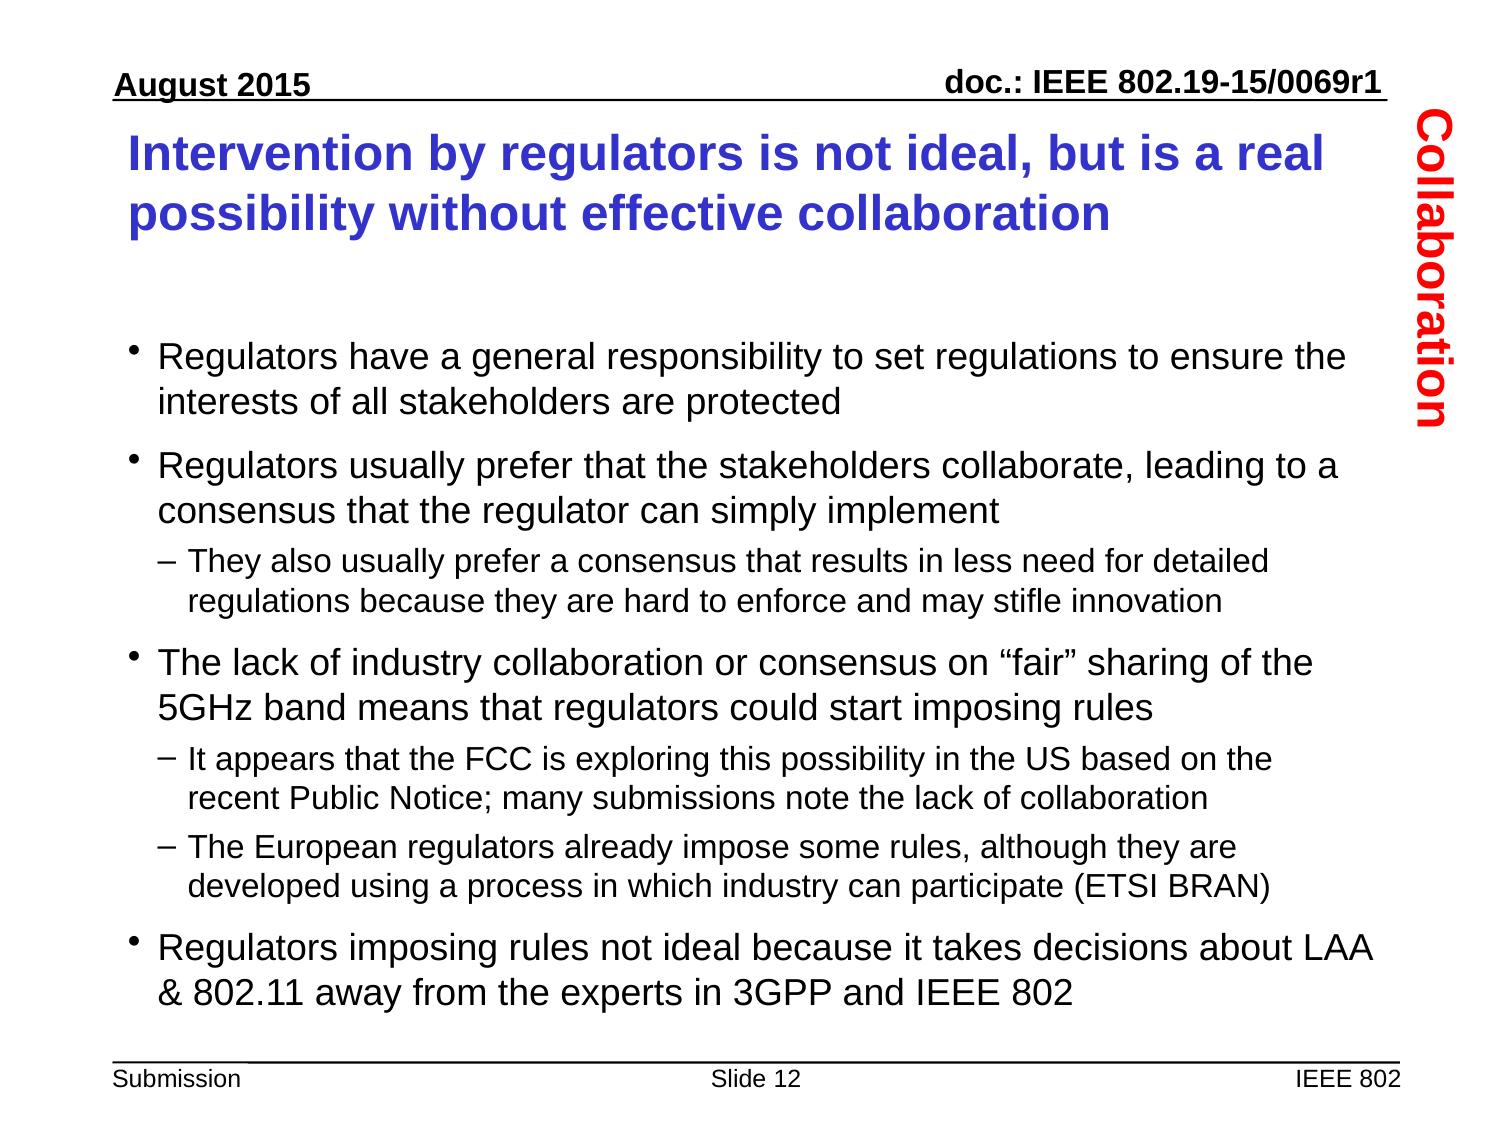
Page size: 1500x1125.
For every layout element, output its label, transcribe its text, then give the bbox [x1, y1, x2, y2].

text_box Collaboration [1425, 92, 1476, 543]
slide_number Slide 12 [709, 1061, 803, 1093]
list Regulators have a general responsibility to set regulations to ensure the interests of all stakeholders are protected Regulators usually prefer that the stakeholders collaborate, leading to a consensus that the regulator can simply implement They also usually prefer a consensus that results in less need for detailed regulations because they are hard to enforce and may stifle innovation The lack of industry collaboration or consensus on “fair” sharing of the 5GHz band means that regulators could start imposing rules It appears that the FCC is exploring this possibility in the US based on the recent Public Notice; many submissions note the lack of collaboration The European regulators already impose some rules, although they are developed using a process in which industry can participate (ETSI BRAN) Regulators imposing rules not ideal because it takes decisions about LAA & 802.11 away from the experts in 3GPP and IEEE 802 [112, 324, 1388, 1000]
footer IEEE 802 [1294, 1061, 1402, 1093]
title Intervention by regulators is not ideal, but is a real possibility without effective collaboration [112, 112, 1388, 288]
